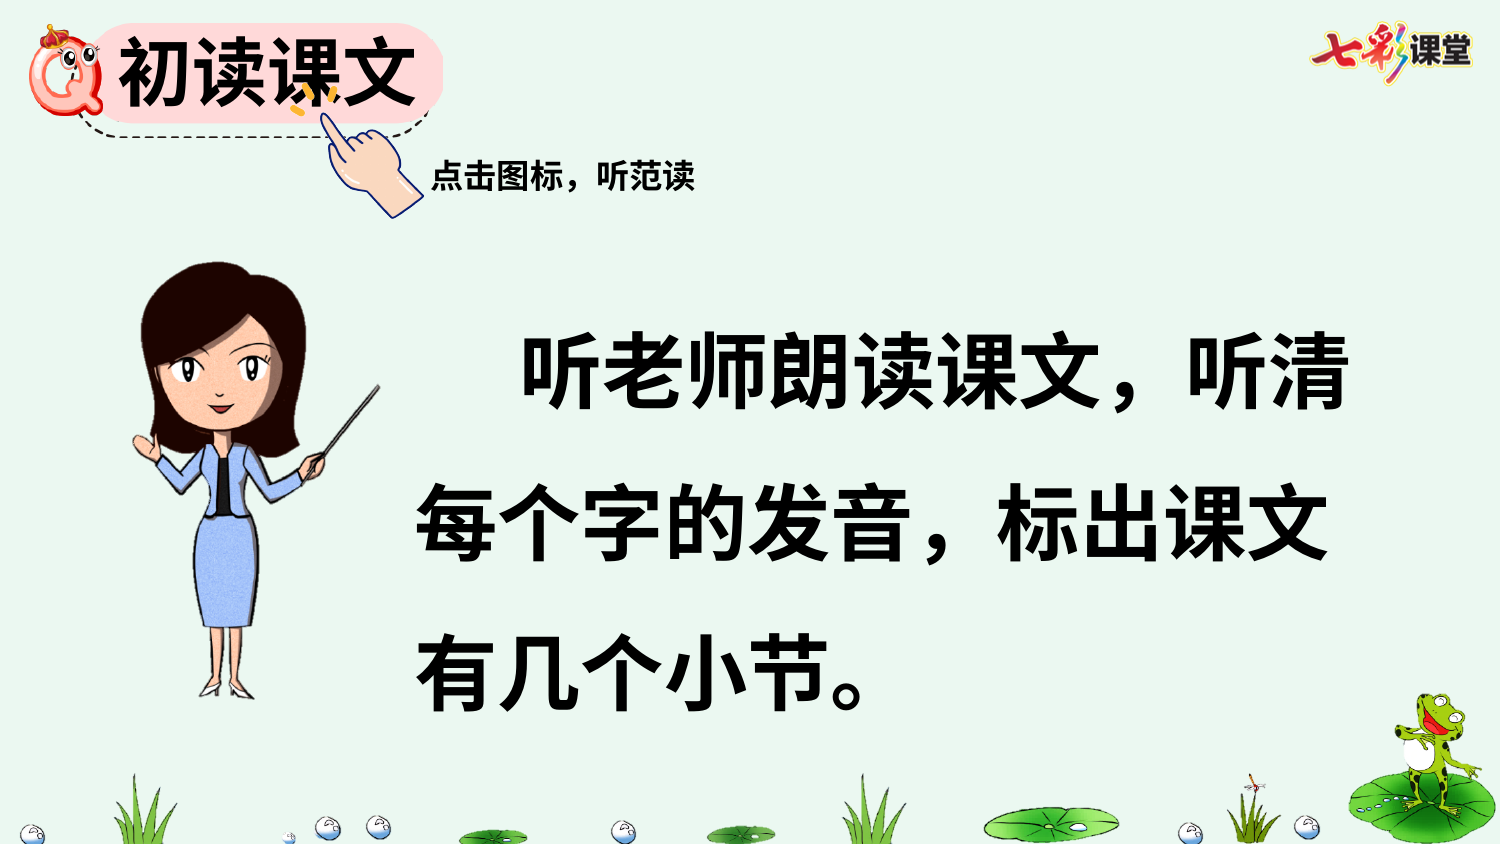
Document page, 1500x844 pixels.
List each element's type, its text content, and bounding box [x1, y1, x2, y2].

picture [268, 61, 462, 251]
picture [1308, 20, 1475, 87]
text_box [29, 20, 455, 138]
picture [17, 820, 50, 844]
text_box 听老师朗读课文，听清每个字的发音，标出课文有几个小节。 [399, 248, 1392, 729]
picture [1348, 669, 1500, 844]
picture [363, 811, 396, 844]
picture [312, 812, 346, 844]
picture [974, 796, 1131, 844]
text_box 点击图标，听范读 [449, 150, 759, 202]
picture [106, 254, 403, 703]
picture [280, 829, 298, 844]
picture [104, 753, 195, 844]
picture [832, 753, 924, 844]
picture [702, 820, 781, 844]
picture [608, 816, 641, 844]
picture [1175, 818, 1208, 844]
picture [1222, 763, 1289, 844]
picture [1291, 811, 1325, 844]
picture [454, 824, 533, 844]
